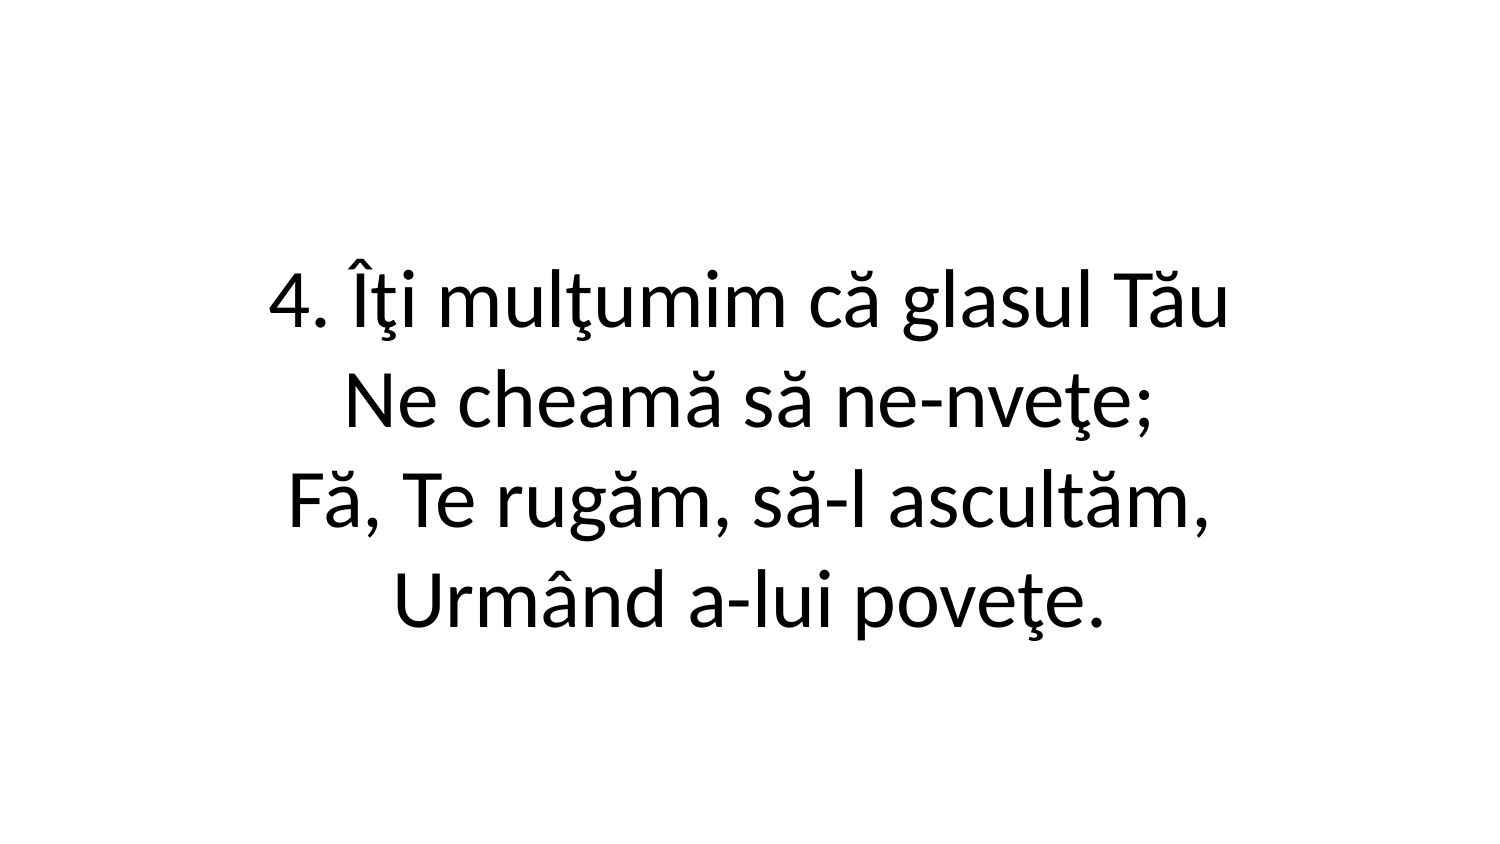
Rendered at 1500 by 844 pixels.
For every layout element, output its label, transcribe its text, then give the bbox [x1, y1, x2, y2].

text_box 4. Îţi mulţumim că glasul Tău Ne cheamă să ne-nveţe; Fă, Te rugăm, să-l ascultăm, Urmând a-lui poveţe. [253, 192, 1247, 652]
